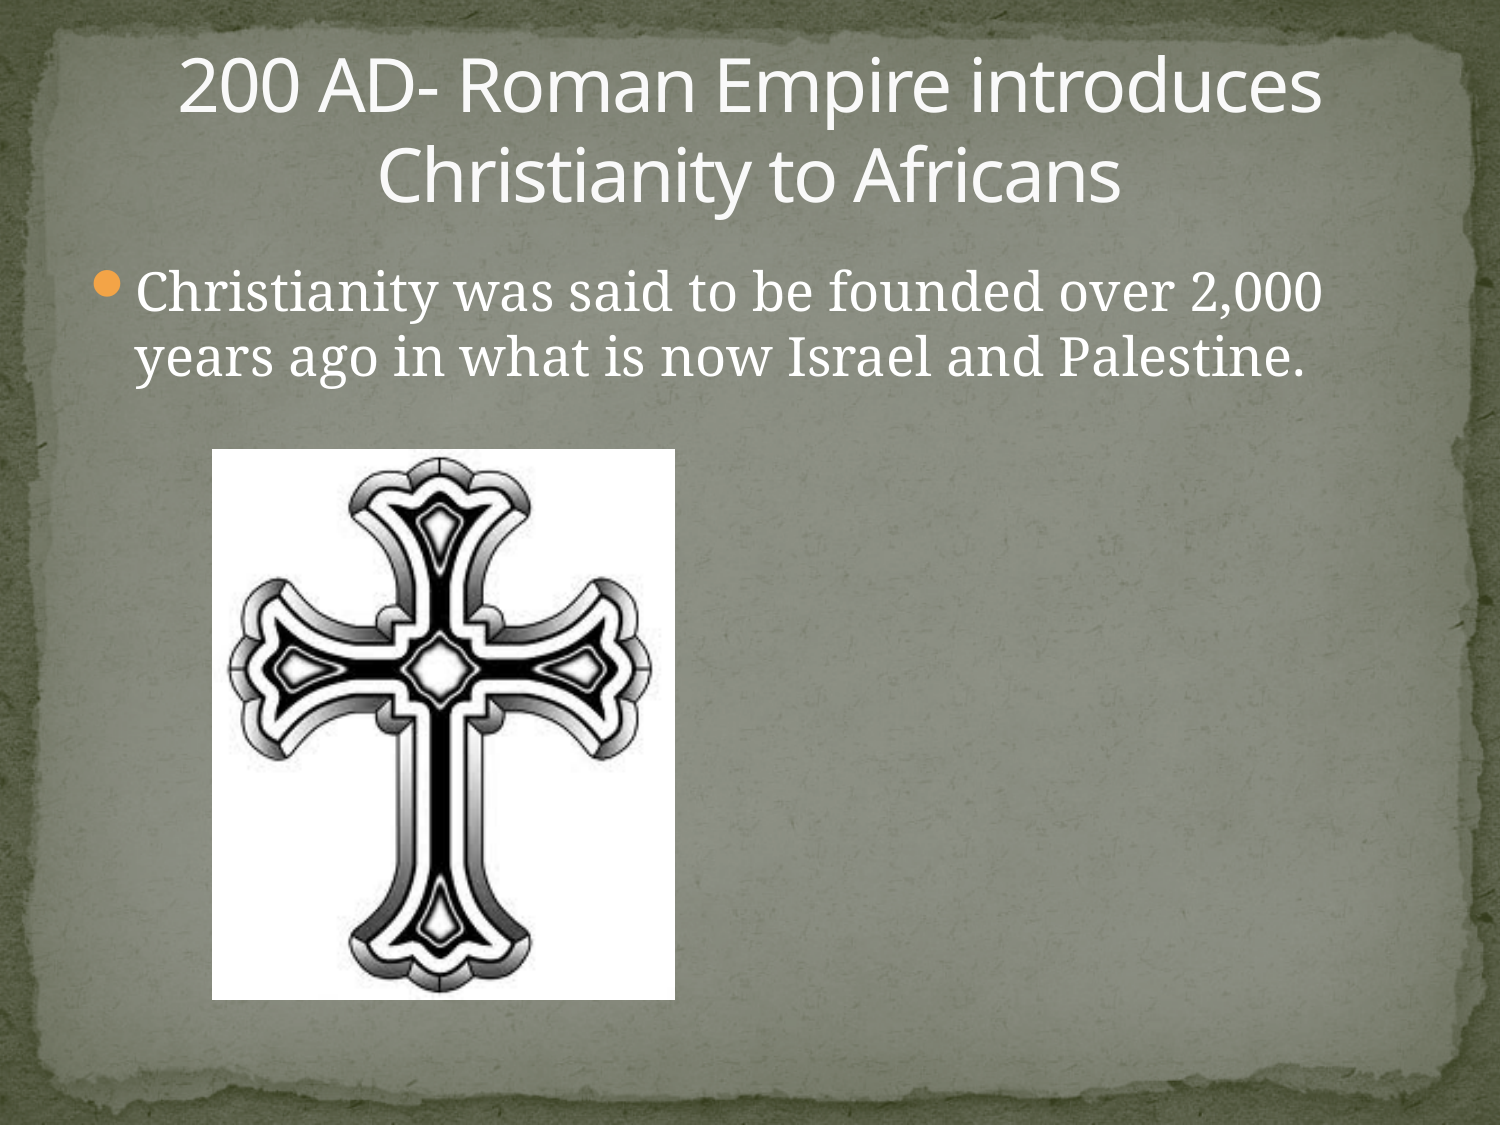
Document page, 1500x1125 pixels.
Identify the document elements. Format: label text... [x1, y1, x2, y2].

picture [212, 449, 675, 1000]
title 200 AD- Roman Empire introduces Christianity to Africans [74, 24, 1425, 225]
list Christianity was said to be founded over 2,000 years ago in what is now Israel and Palestine. [75, 249, 1388, 425]
